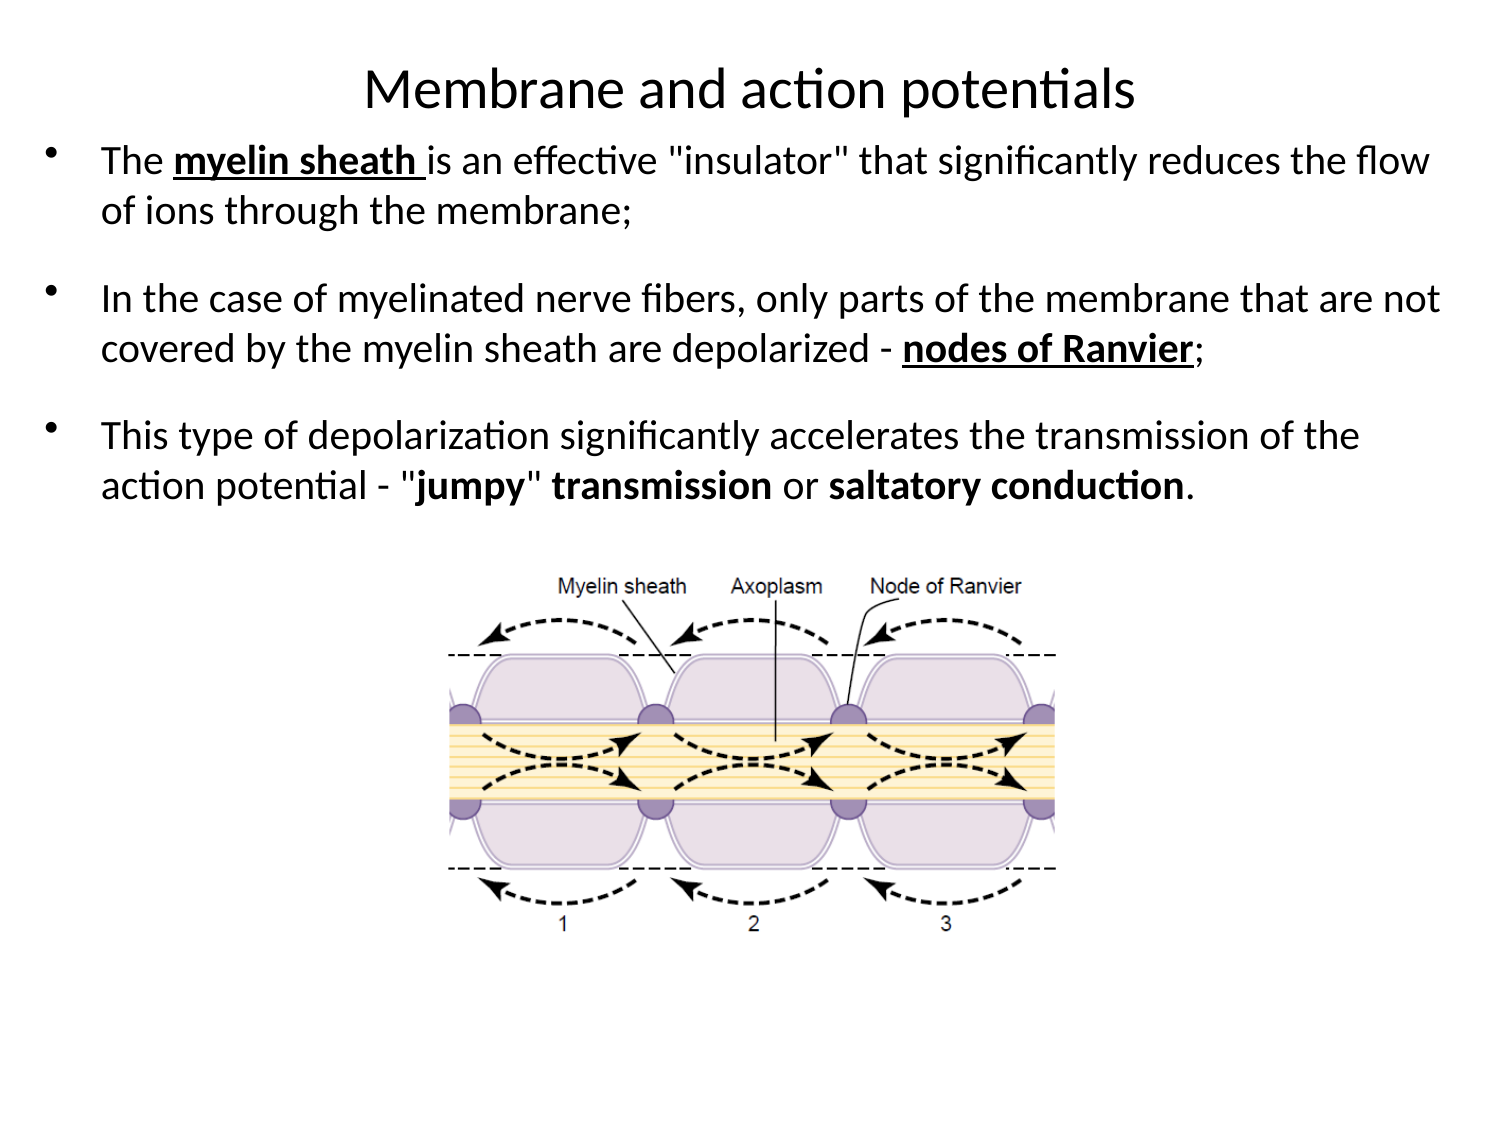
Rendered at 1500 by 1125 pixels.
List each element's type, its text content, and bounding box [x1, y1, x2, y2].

picture [424, 550, 1076, 943]
title Membrane and action potentials [74, 44, 1426, 126]
list The myelin sheath is an effective "insulator" that significantly reduces the flow of ions through the membrane; In the case of myelinated nerve fibers, only parts of the membrane that are not covered by the myelin sheath are depolarized - nodes of Ranvier; This type of depolarization significantly accelerates the transmission of the action potential - "jumpy" transmission or saltatory conduction. [29, 125, 1471, 1107]
